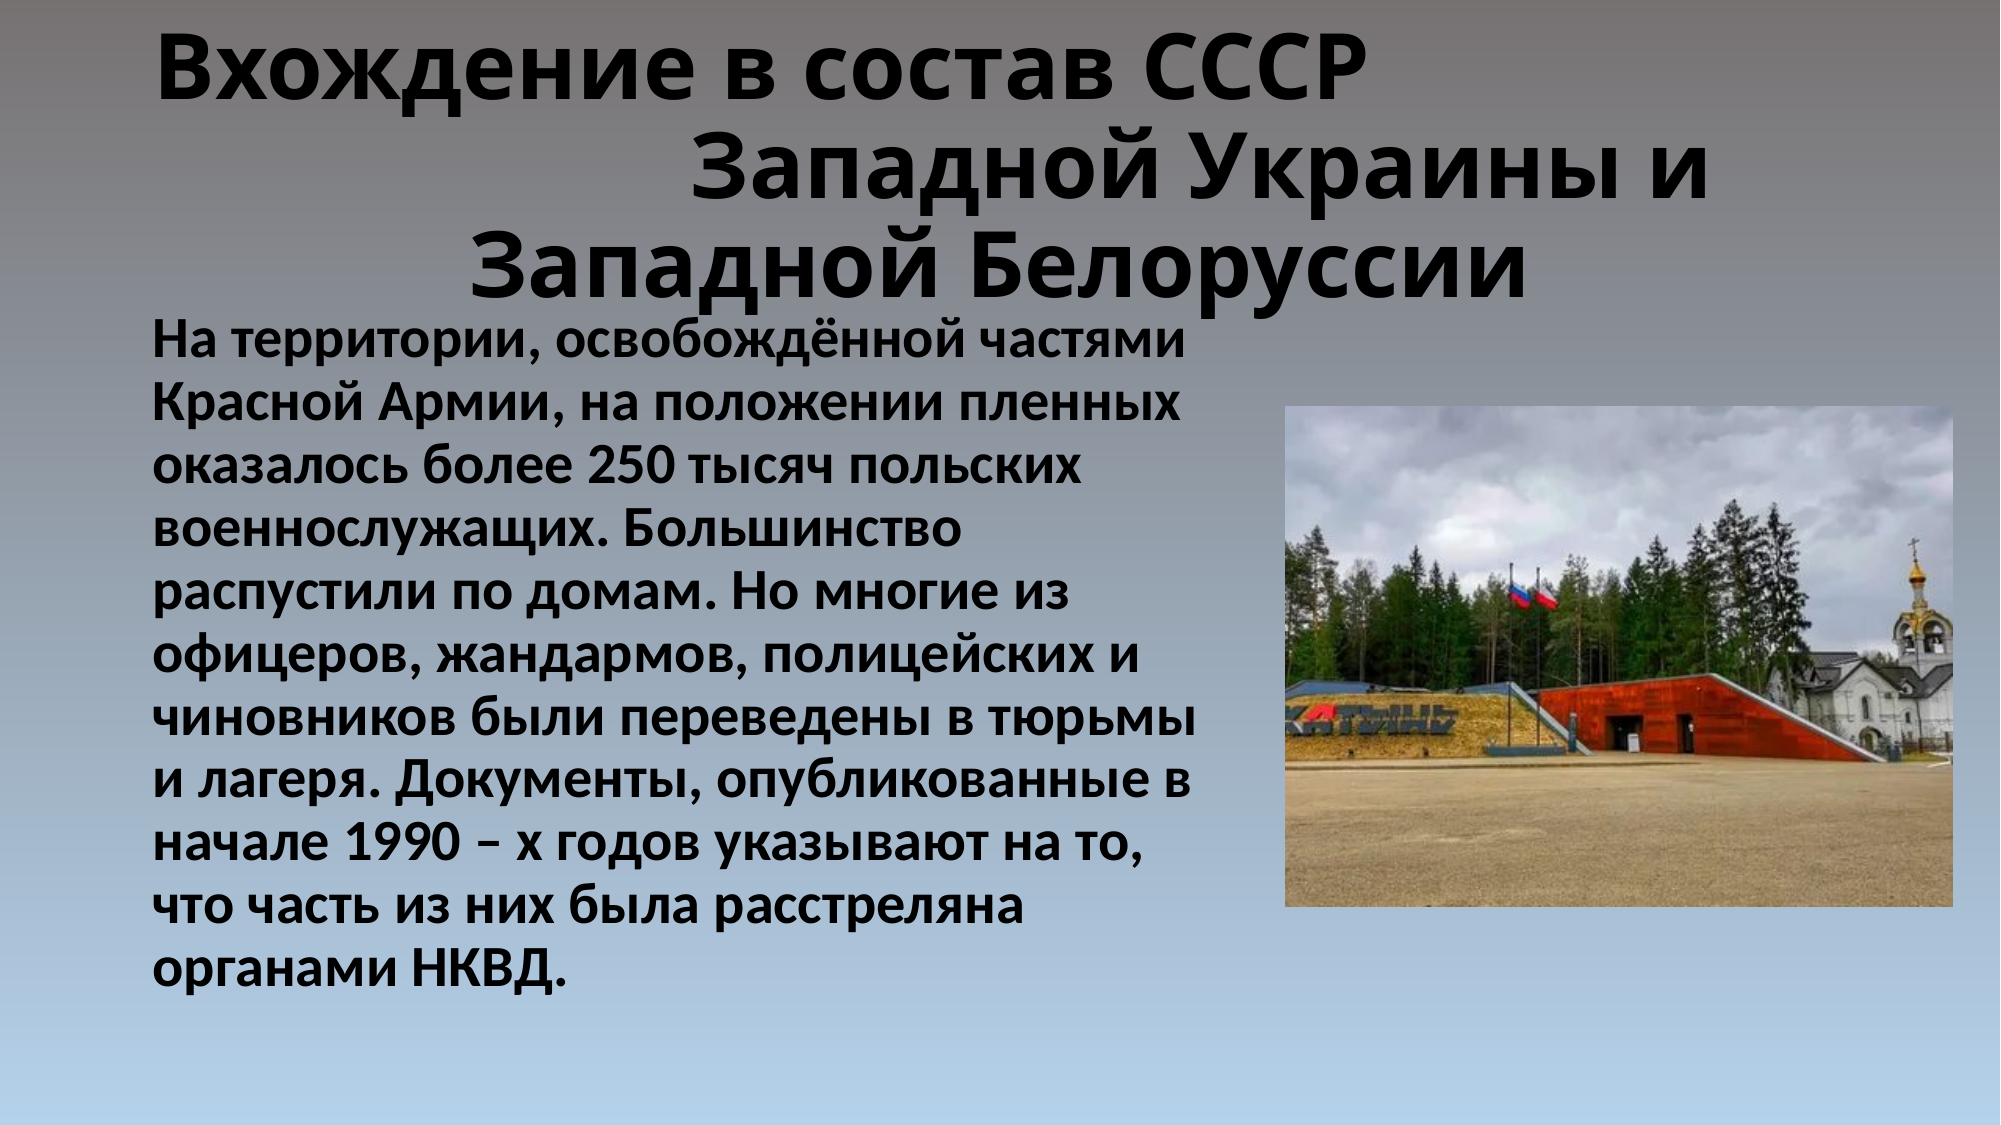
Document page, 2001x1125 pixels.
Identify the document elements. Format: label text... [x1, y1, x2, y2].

list На территории, освобождённой частями Красной Армии, на положении пленных оказалось более 250 тысяч польских военнослужащих. Большинство распустили по домам. Но многие из офицеров, жандармов, полицейских и чиновников были переведены в тюрьмы и лагеря. Документы, опубликованные в начале 1990 – х годов указывают на то, что часть из них была расстреляна органами НКВД. [137, 299, 1226, 1014]
picture [1285, 406, 1953, 907]
title Вхождение в состав СССР Западной Украины и Западной Белоруссии [137, 59, 1863, 278]
